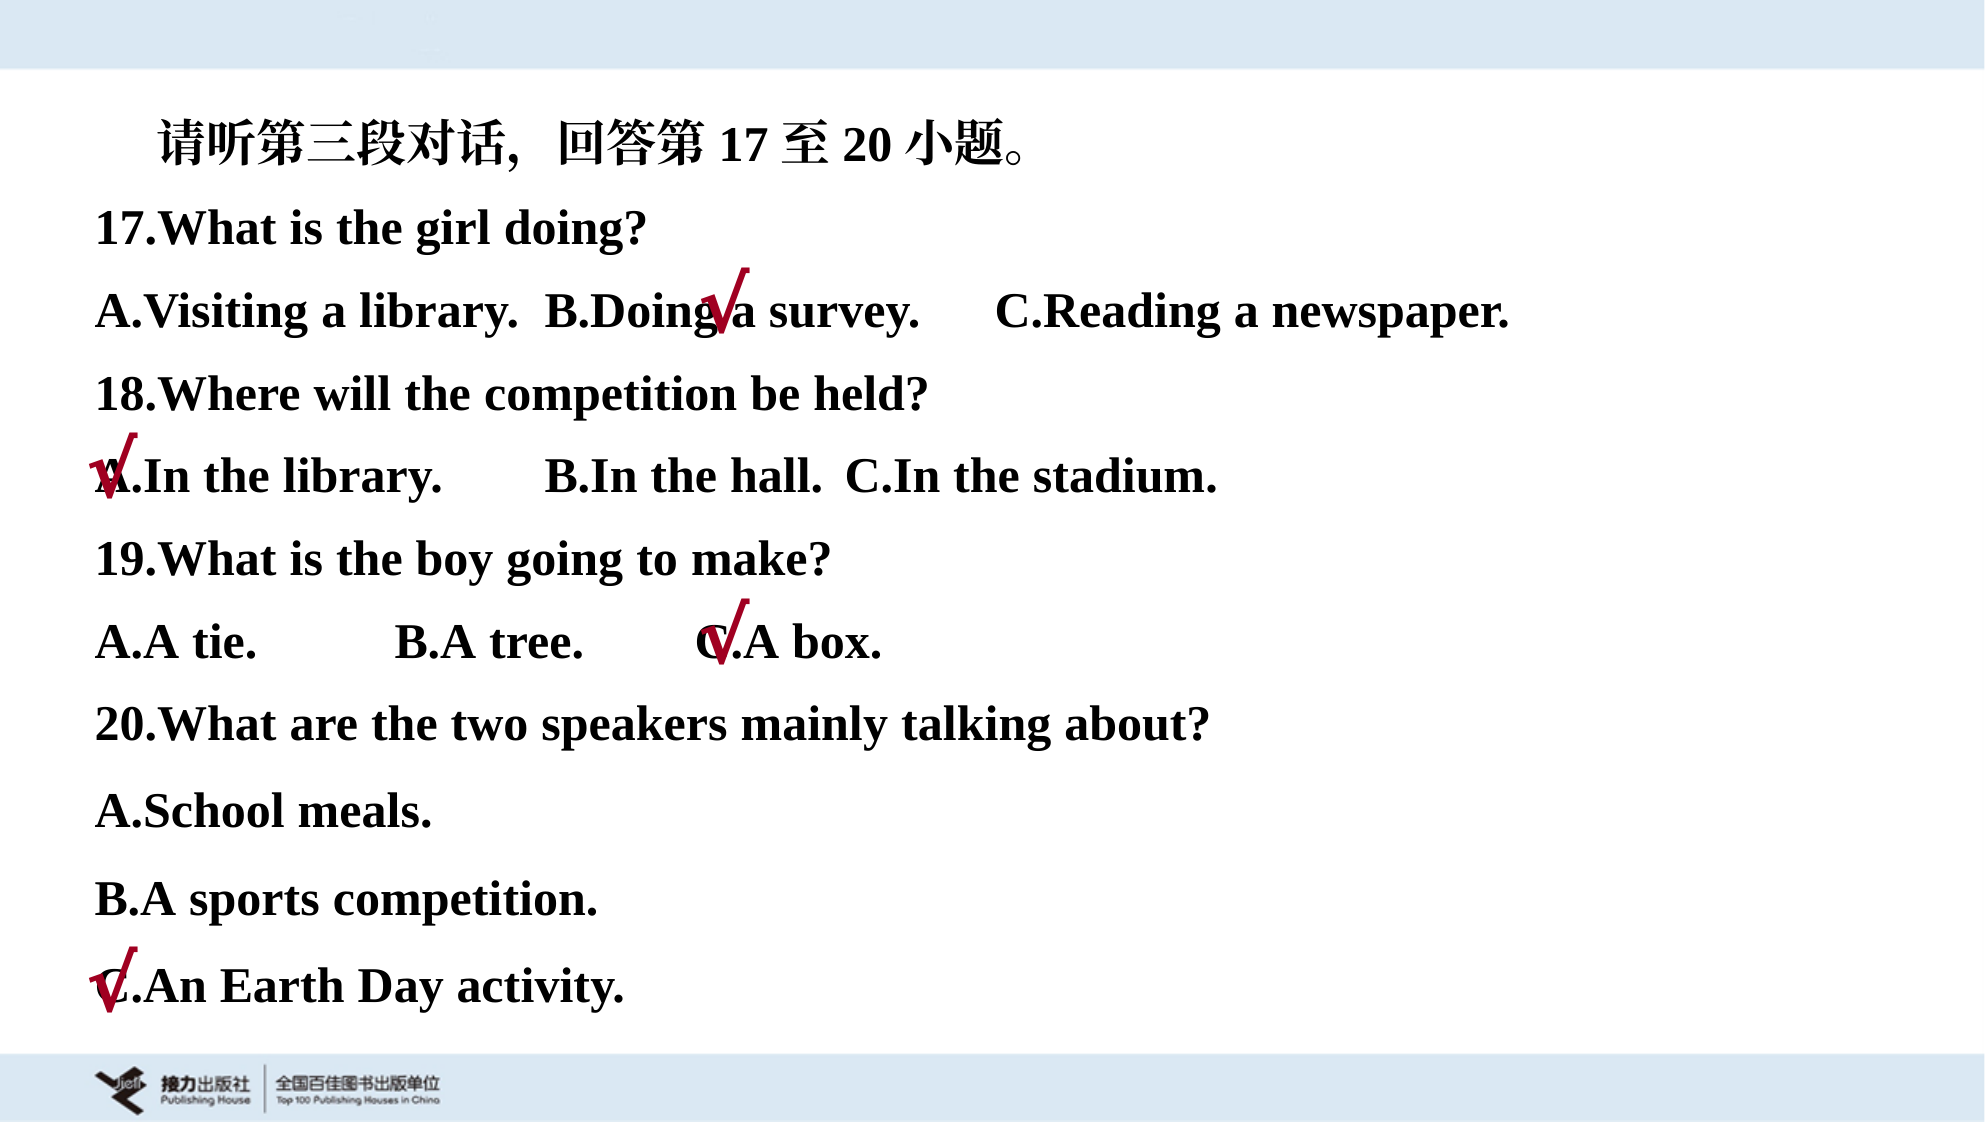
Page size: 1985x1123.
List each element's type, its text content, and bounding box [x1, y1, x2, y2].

text_box A.School meals. B.A sports competition. C.An Earth Day activity. [94, 750, 1892, 1013]
text_box √ [698, 255, 750, 348]
text_box 20.What are the two speakers mainly talking about? [94, 667, 1892, 750]
text_box A.In the library. B.In the hall. C.In the stadium. [94, 419, 1892, 502]
text_box √ [86, 420, 139, 514]
text_box 请听第三段对话，回答第17至20小题。 [94, 88, 1892, 171]
text_box √ [86, 934, 139, 1028]
text_box √ [698, 586, 750, 679]
text_box 18.Where will the competition be held? [94, 336, 1892, 419]
text_box 19.What is the boy going to make? [94, 502, 1892, 584]
picture [0, 0, 1985, 1122]
text_box A.Visiting a library. B.Doing a survey. C.Reading a newspaper. [94, 254, 1892, 336]
text_box A.A tie. B.A tree. C.A box. [94, 584, 1892, 667]
text_box 17.What is the girl doing? [94, 171, 1892, 254]
